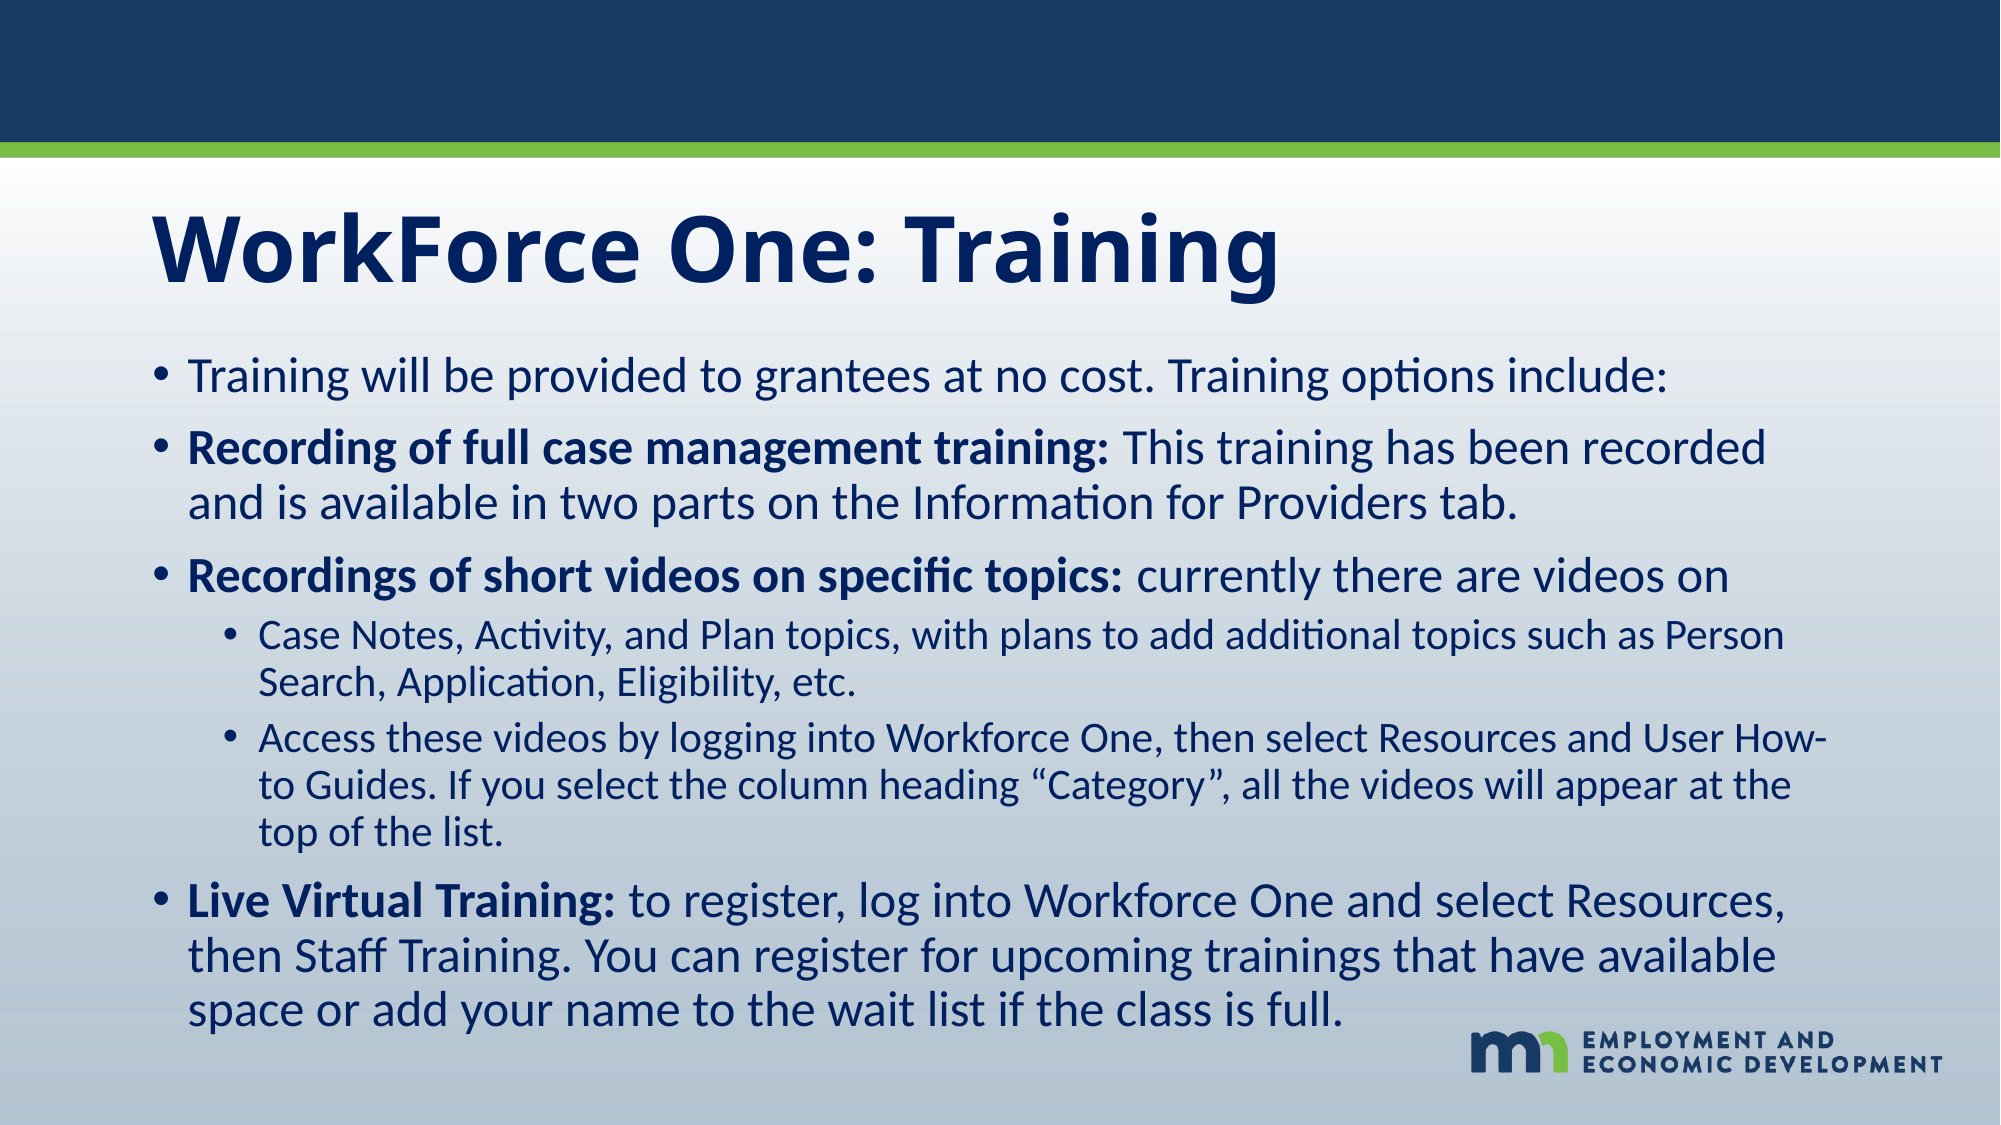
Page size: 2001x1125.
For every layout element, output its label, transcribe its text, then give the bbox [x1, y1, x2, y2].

title WorkForce One: Training [137, 144, 1863, 340]
list Training will be provided to grantees at no cost. Training options include: Recording of full case management training: This training has been recorded and is available in two parts on the Information for Providers tab. Recordings of short videos on specific topics: currently there are videos on Case Notes, Activity, and Plan topics, with plans to add additional topics such as Person Search, Application, Eligibility, etc. Access these videos by logging into Workforce One, then select Resources and User How-to Guides. If you select the column heading “Category”, all the videos will appear at the top of the list. Live Virtual Training: to register, log into Workforce One and select Resources, then Staff Training. You can register for upcoming trainings that have available space or add your name to the wait list if the class is full. [137, 340, 1863, 1055]
picture [0, 0, 2000, 1125]
